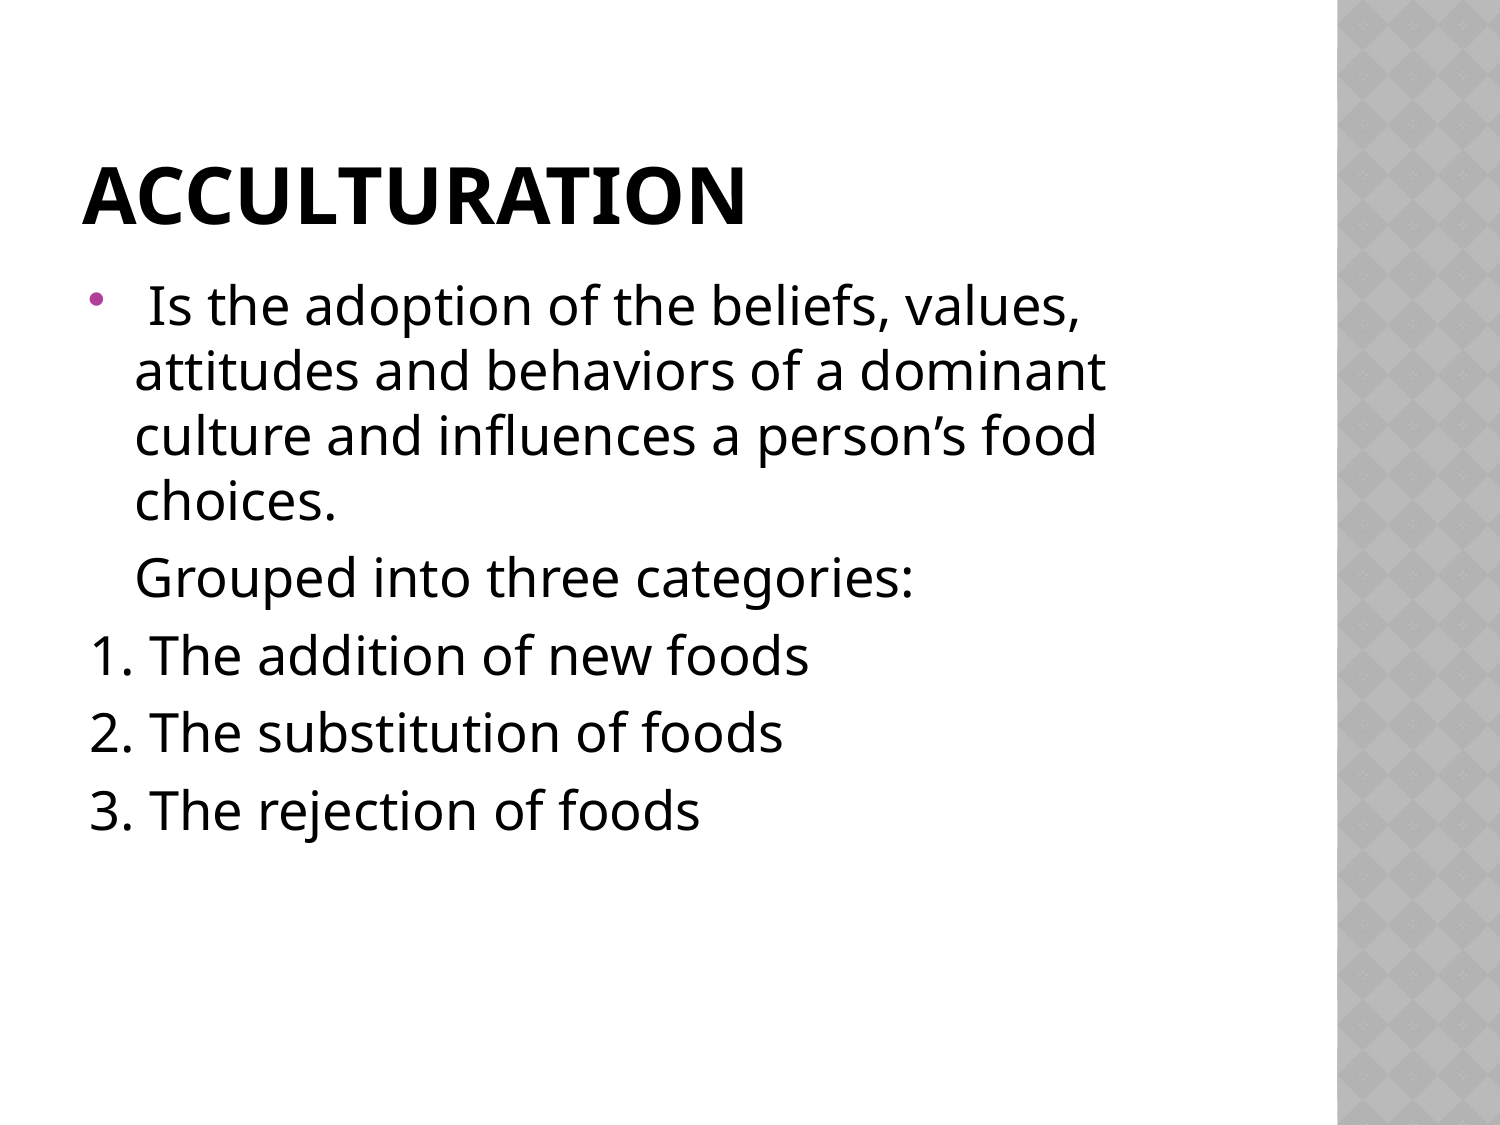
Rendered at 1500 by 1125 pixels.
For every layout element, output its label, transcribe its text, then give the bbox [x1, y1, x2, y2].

list Is the adoption of the beliefs, values, attitudes and behaviors of a dominant culture and influences a person’s food choices. Grouped into three categories: 1. The addition of new foods 2. The substitution of foods 3. The rejection of foods [75, 264, 1263, 1059]
title Acculturation [75, 52, 1263, 240]
